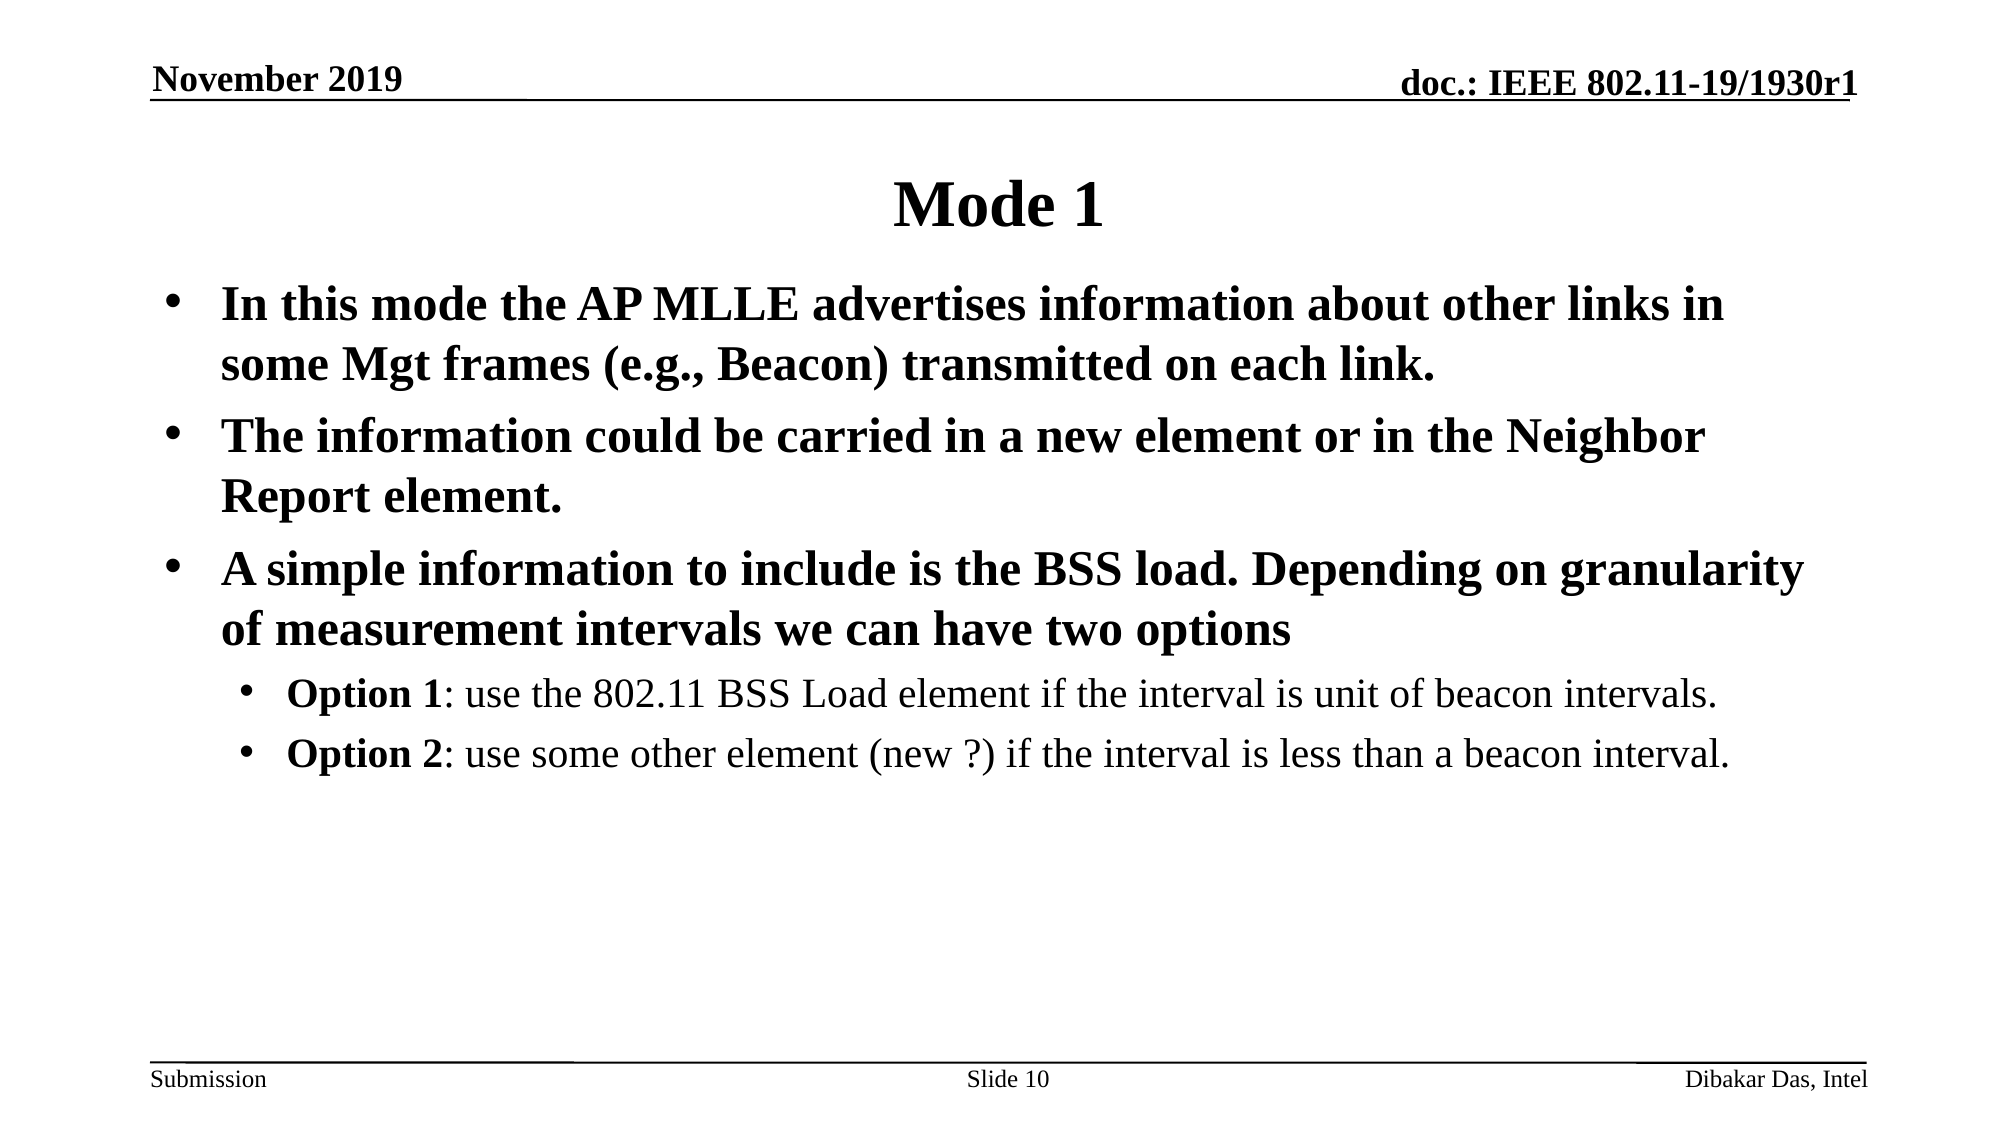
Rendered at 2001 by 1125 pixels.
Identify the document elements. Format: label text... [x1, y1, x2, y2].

slide_number Slide 10 [950, 1061, 1067, 1123]
title Mode 1 [149, 112, 1850, 262]
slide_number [152, 54, 563, 100]
list In this mode the AP MLLE advertises information about other links in some Mgt frames (e.g., Beacon) transmitted on each link. The information could be carried in a new element or in the Neighbor Report element. A simple information to include is the BSS load. Depending on granularity of measurement intervals we can have two options Option 1: use the 802.11 BSS Load element if the interval is unit of beacon intervals. Option 2: use some other element (new ?) if the interval is less than a beacon interval. [149, 262, 1850, 783]
footer Dibakar Das, Intel [1171, 1061, 1869, 1093]
